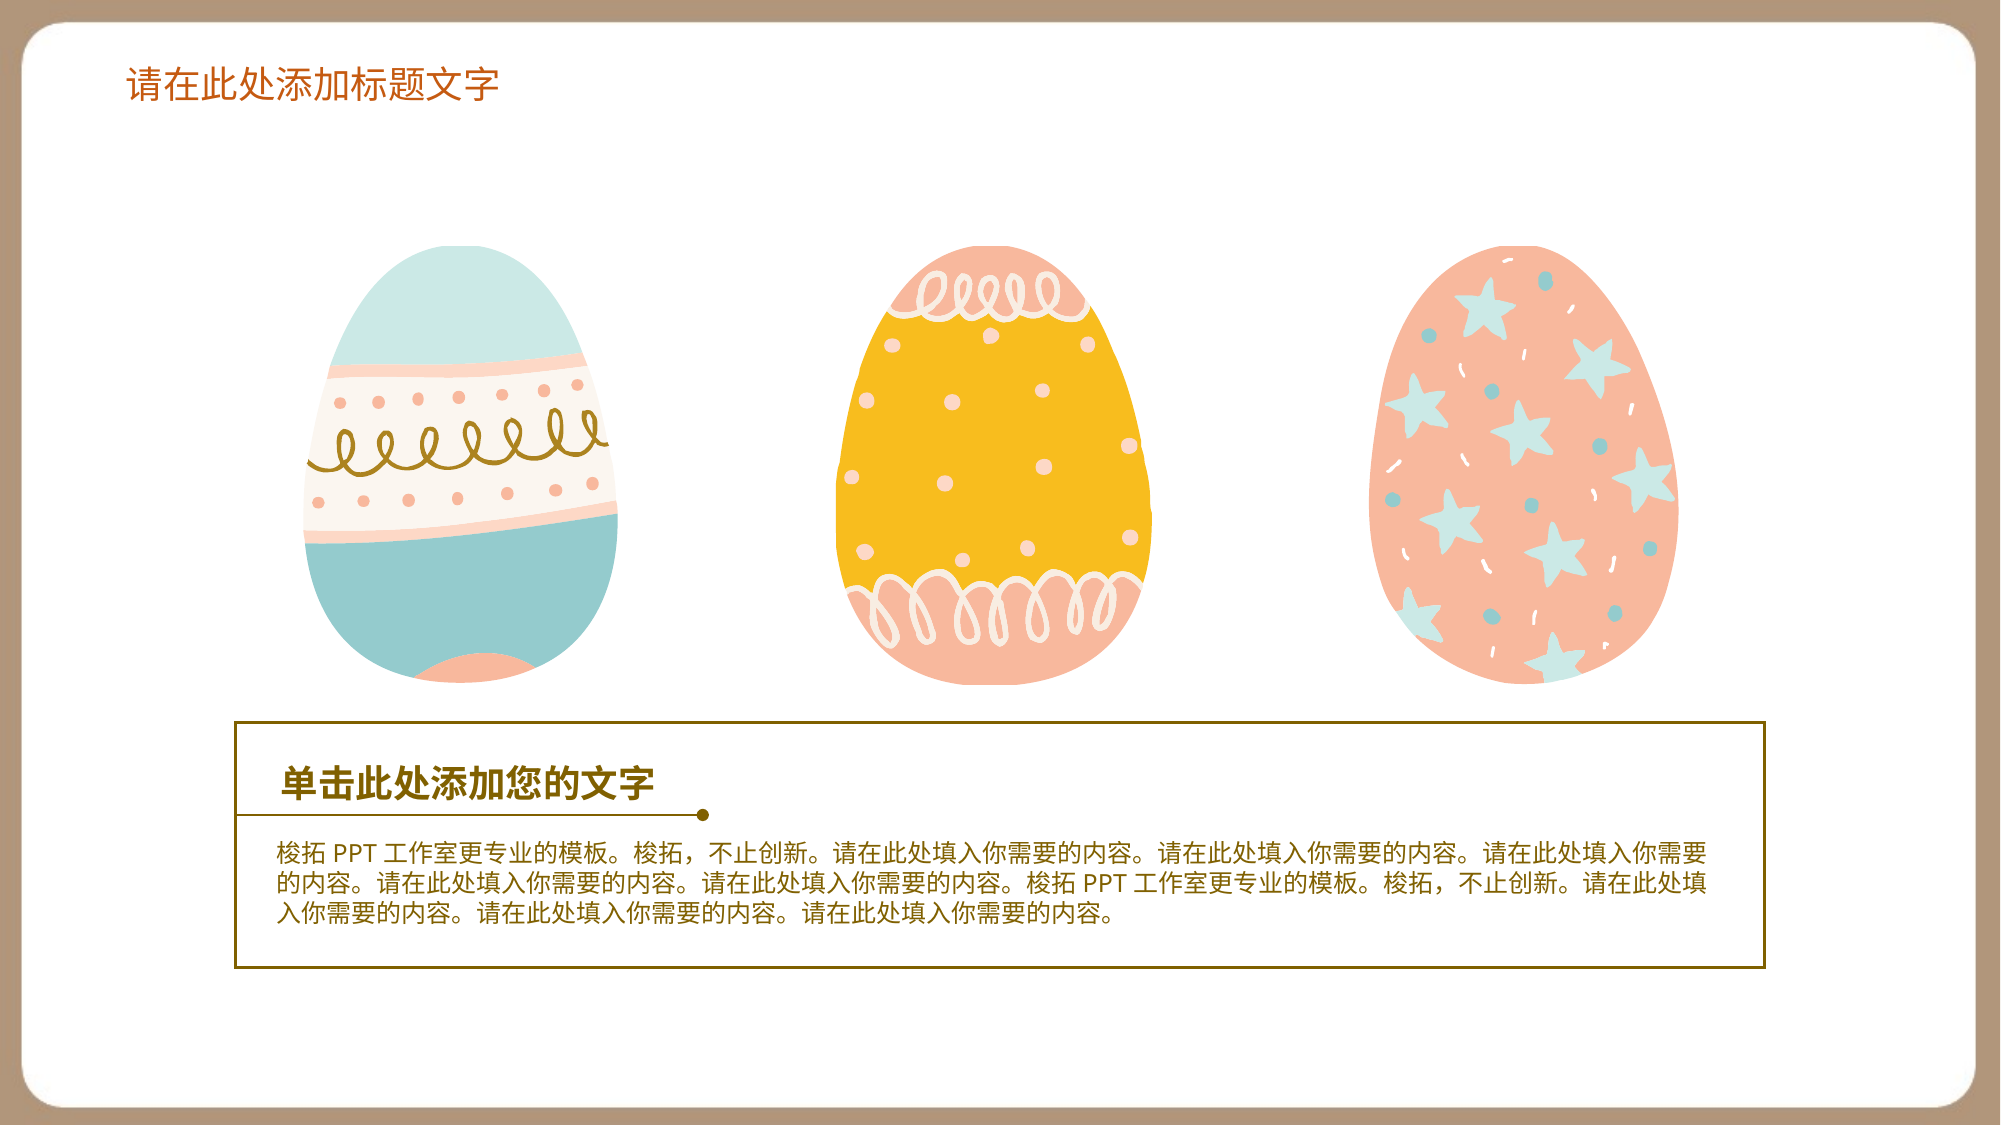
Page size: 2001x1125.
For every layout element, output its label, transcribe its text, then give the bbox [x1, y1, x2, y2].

text_box 梭拓PPT工作室更专业的模板。梭拓，不止创新。请在此处填入你需要的内容。请在此处填入你需要的内容。请在此处填入你需要的内容。请在此处填入你需要的内容。请在此处填入你需要的内容。梭拓PPT工作室更专业的模板。梭拓，不止创新。请在此处填入你需要的内容。请在此处填入你需要的内容。请在此处填入你需要的内容。 [262, 830, 1748, 935]
picture [0, 0, 2001, 1125]
text_box 单击此处添加您的文字 [265, 752, 703, 812]
text_box 请在此处添加标题文字 [96, 53, 531, 114]
text_box [234, 721, 1766, 968]
